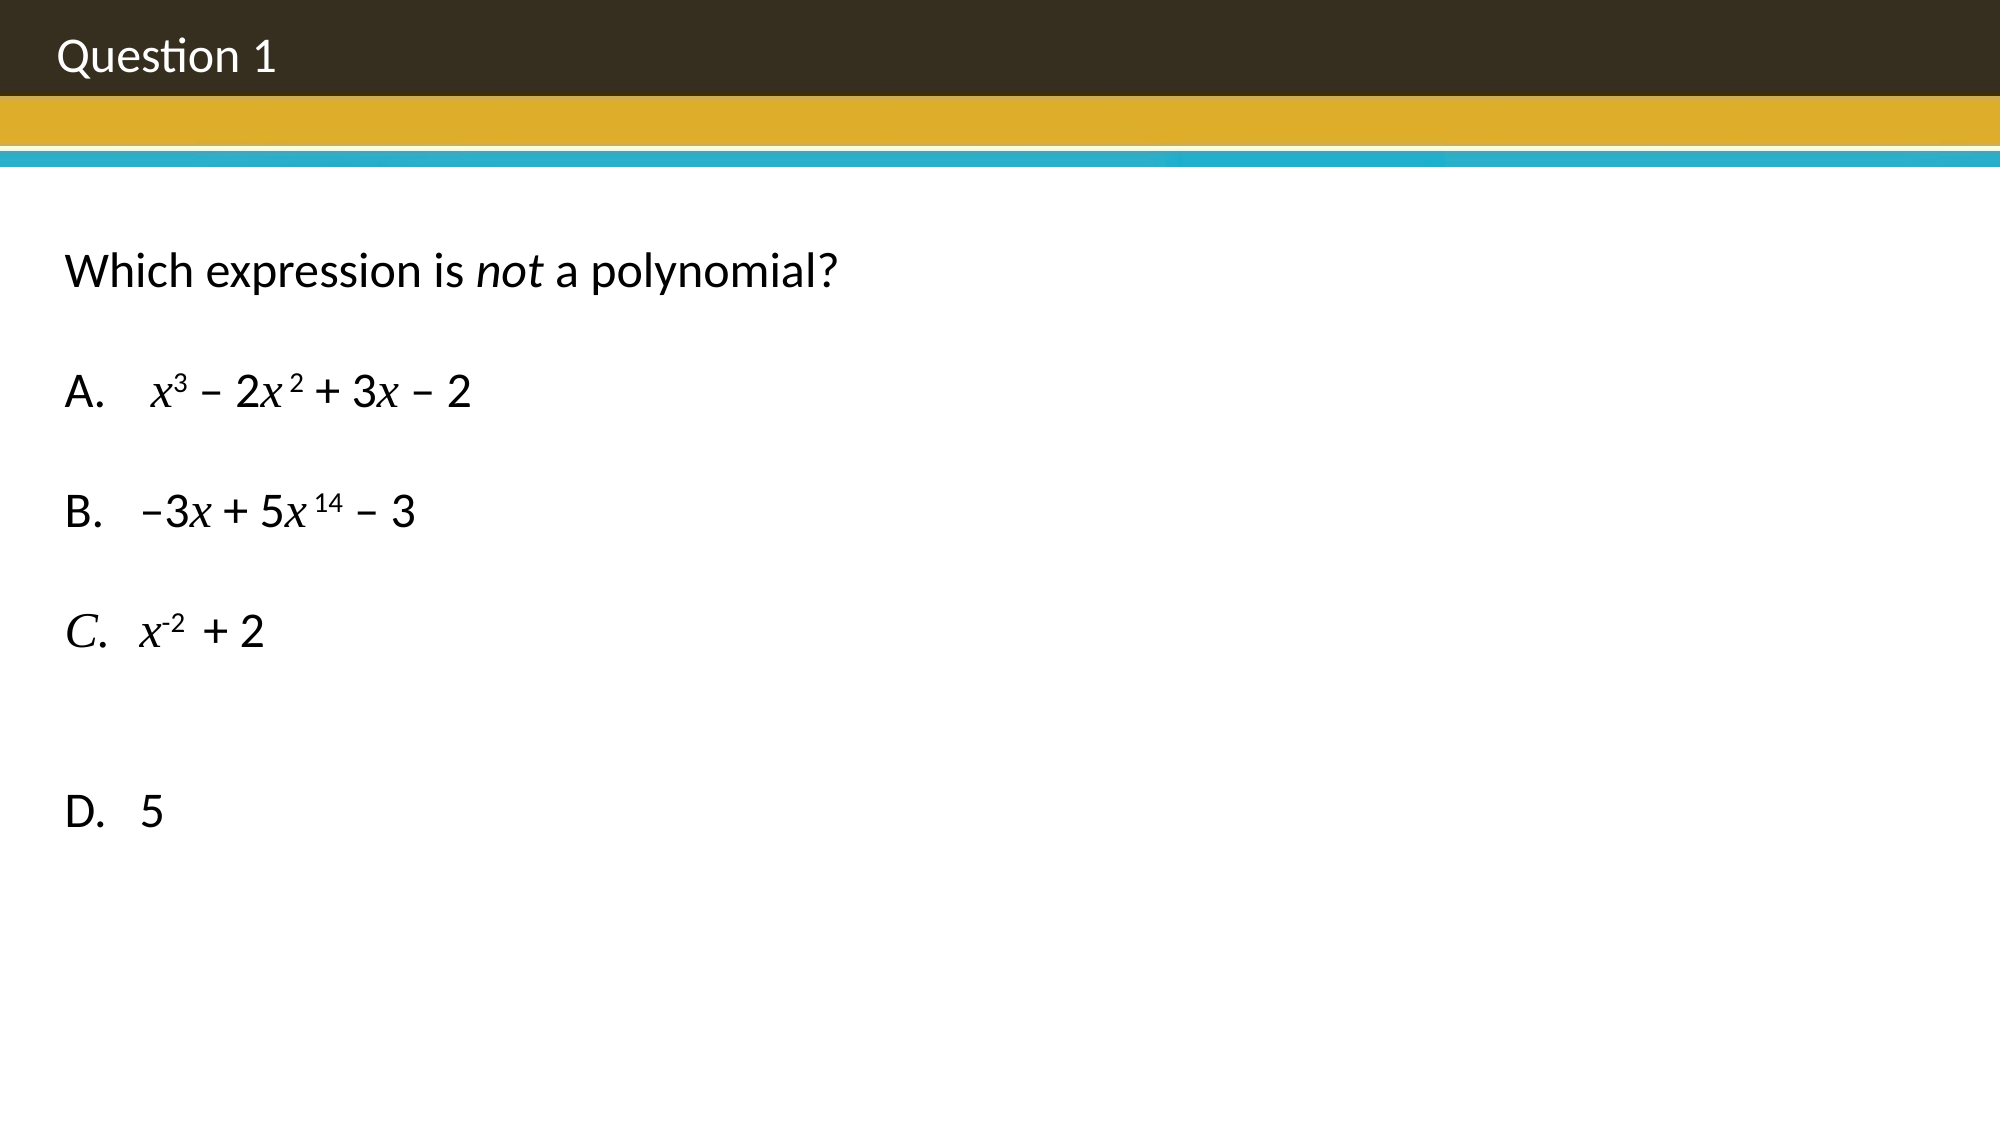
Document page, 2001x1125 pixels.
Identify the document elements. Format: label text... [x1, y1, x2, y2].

text_box Which expression is not a polynomial? x3 – 2x 2 + 3x – 2 –3x + 5x 14 – 3 x-2 + 2 5 [49, 229, 855, 965]
text_box Question 1 [41, 14, 293, 90]
picture [0, 0, 2000, 167]
